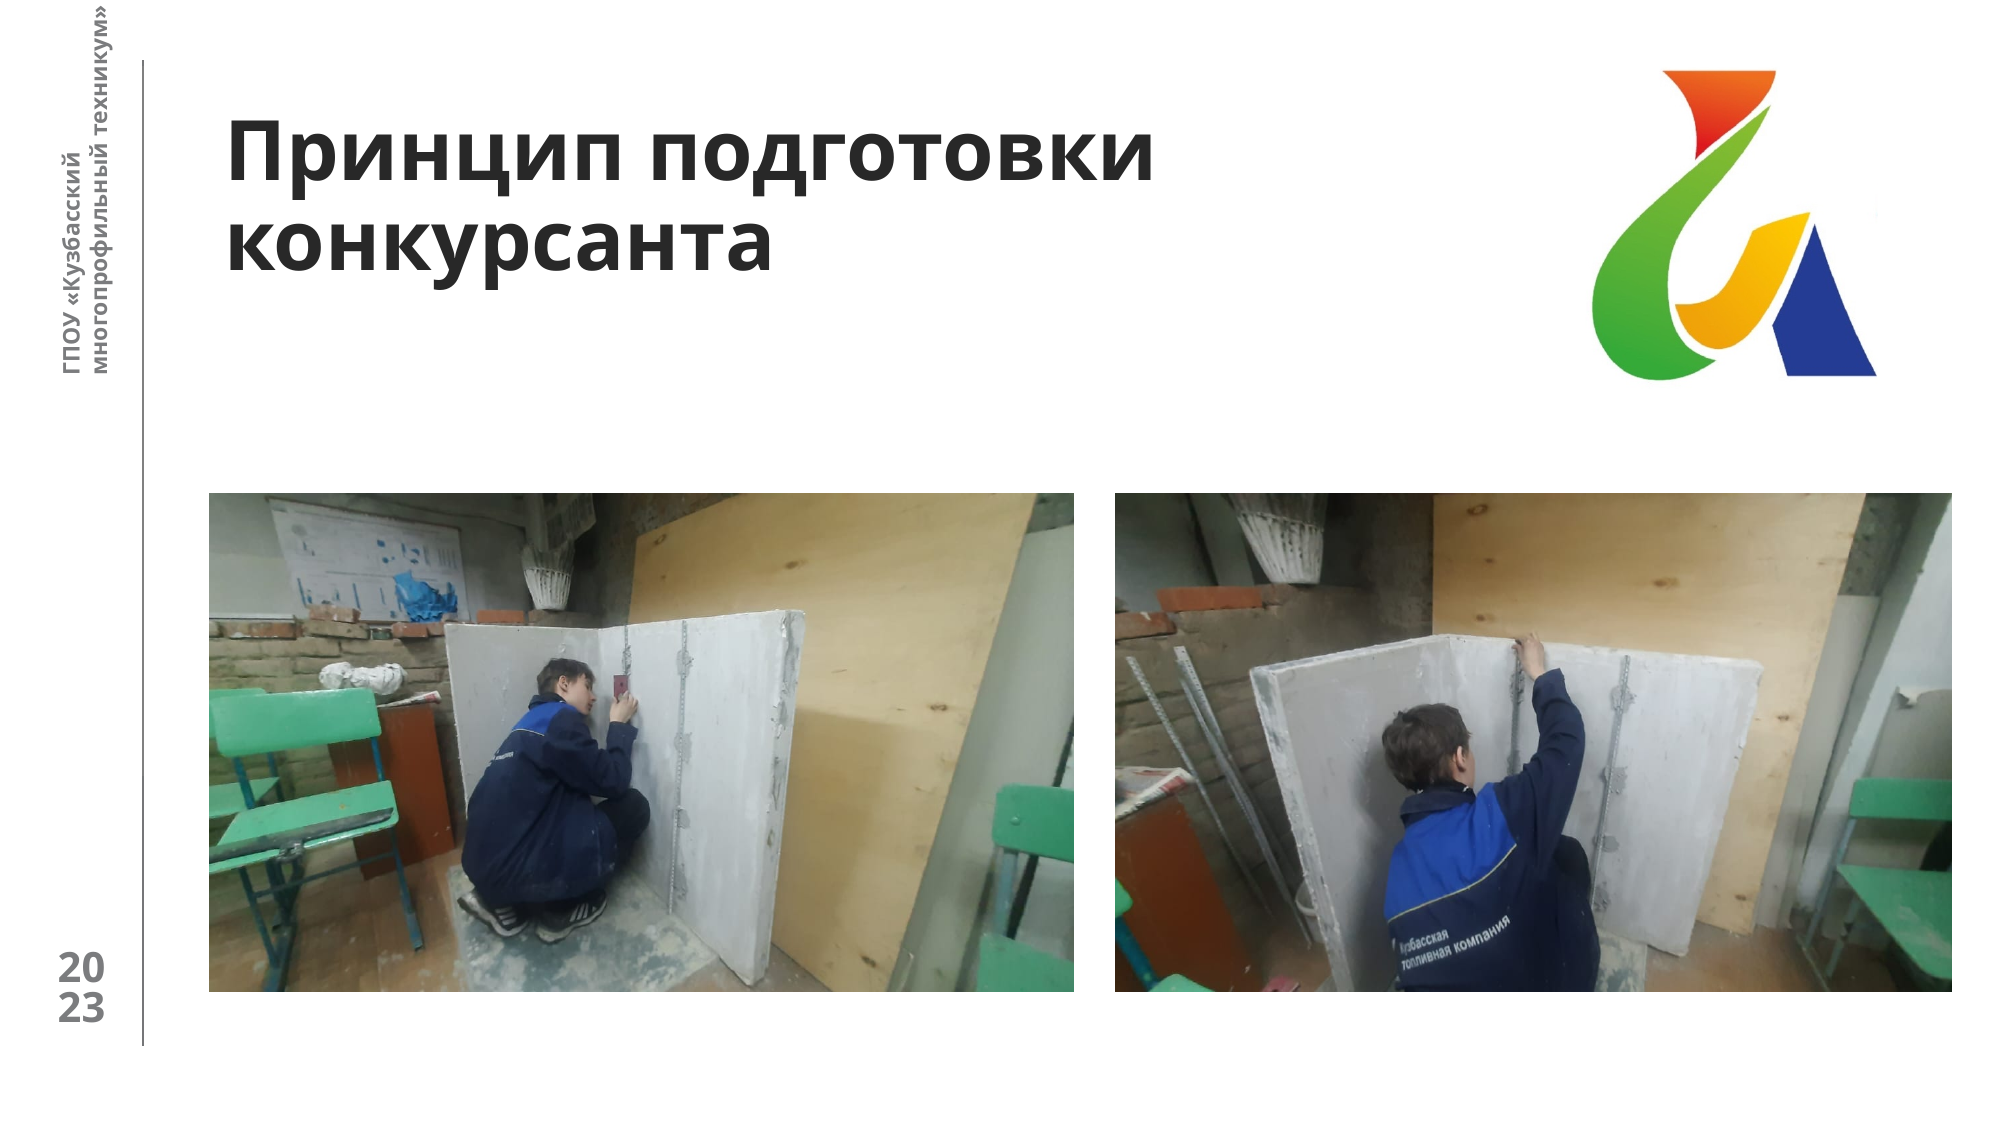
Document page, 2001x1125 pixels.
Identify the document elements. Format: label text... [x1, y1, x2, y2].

text_box Принцип подготовки конкурсанта [209, 100, 1585, 296]
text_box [42, 41, 144, 1047]
picture [1115, 493, 1952, 992]
picture [209, 493, 1074, 992]
picture [1585, 66, 1878, 391]
